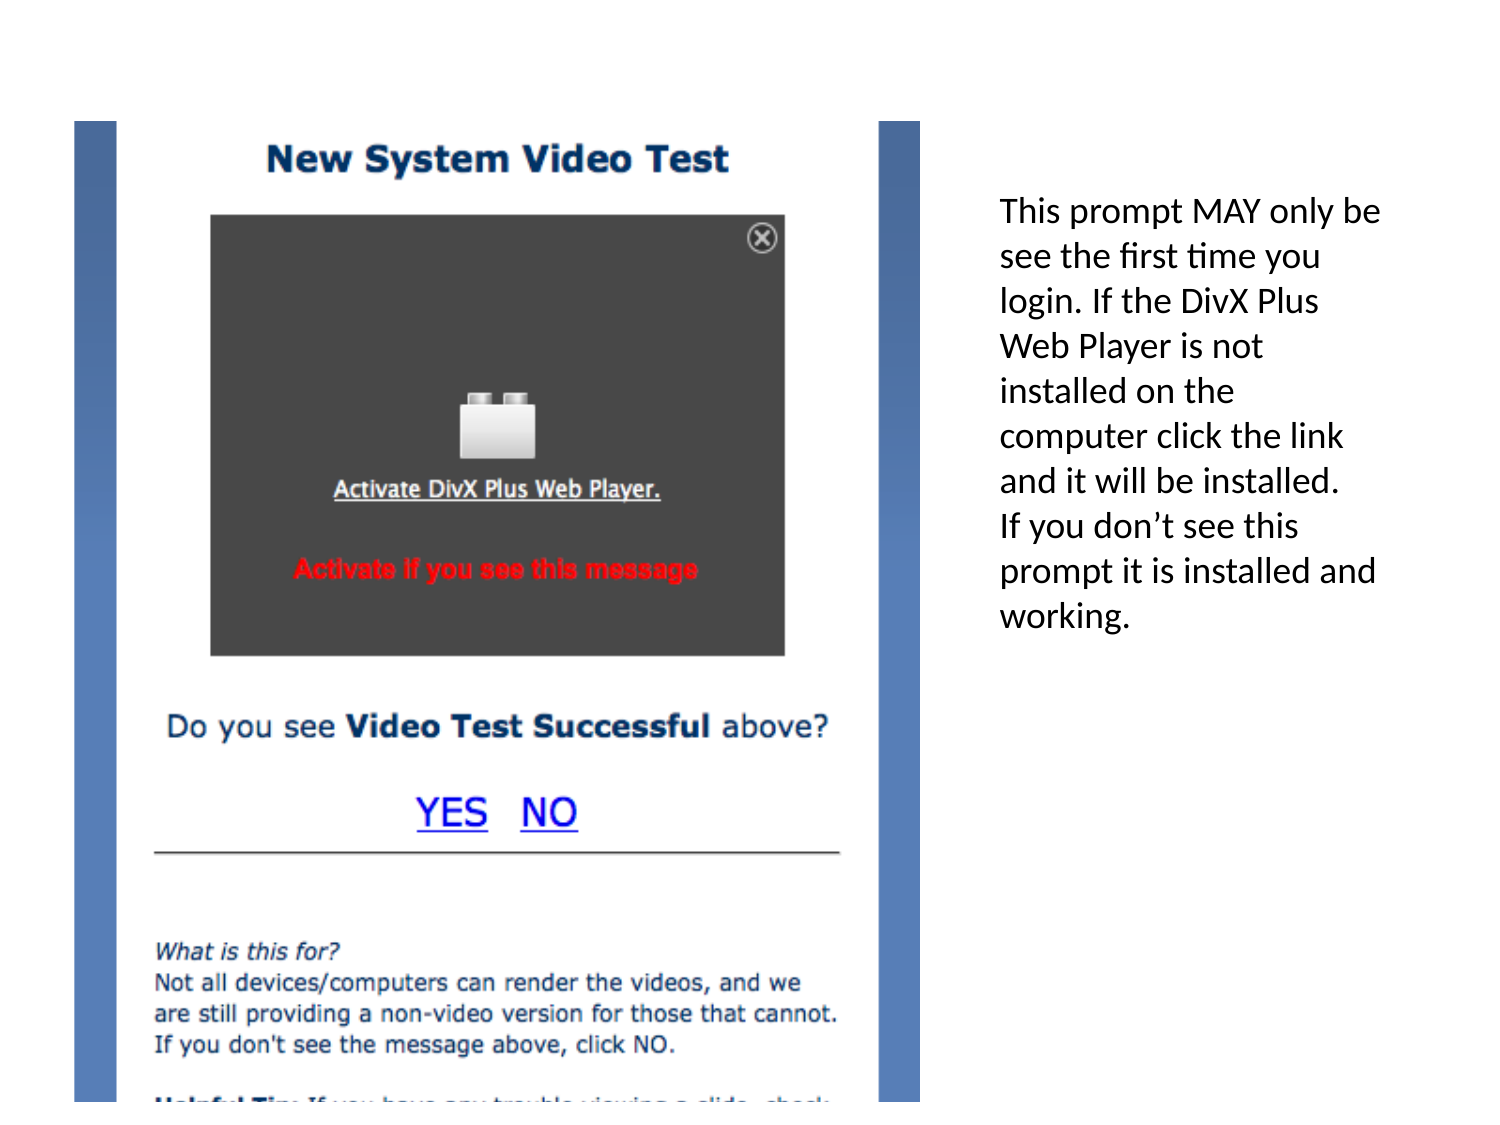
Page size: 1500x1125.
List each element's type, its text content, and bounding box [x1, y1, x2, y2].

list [74, 121, 921, 1102]
text_box This prompt MAY only be see the first time you login. If the DivX Plus Web Player is not installed on the computer click the link and it will be installed. If you don’t see this prompt it is installed and working. [984, 178, 1399, 644]
